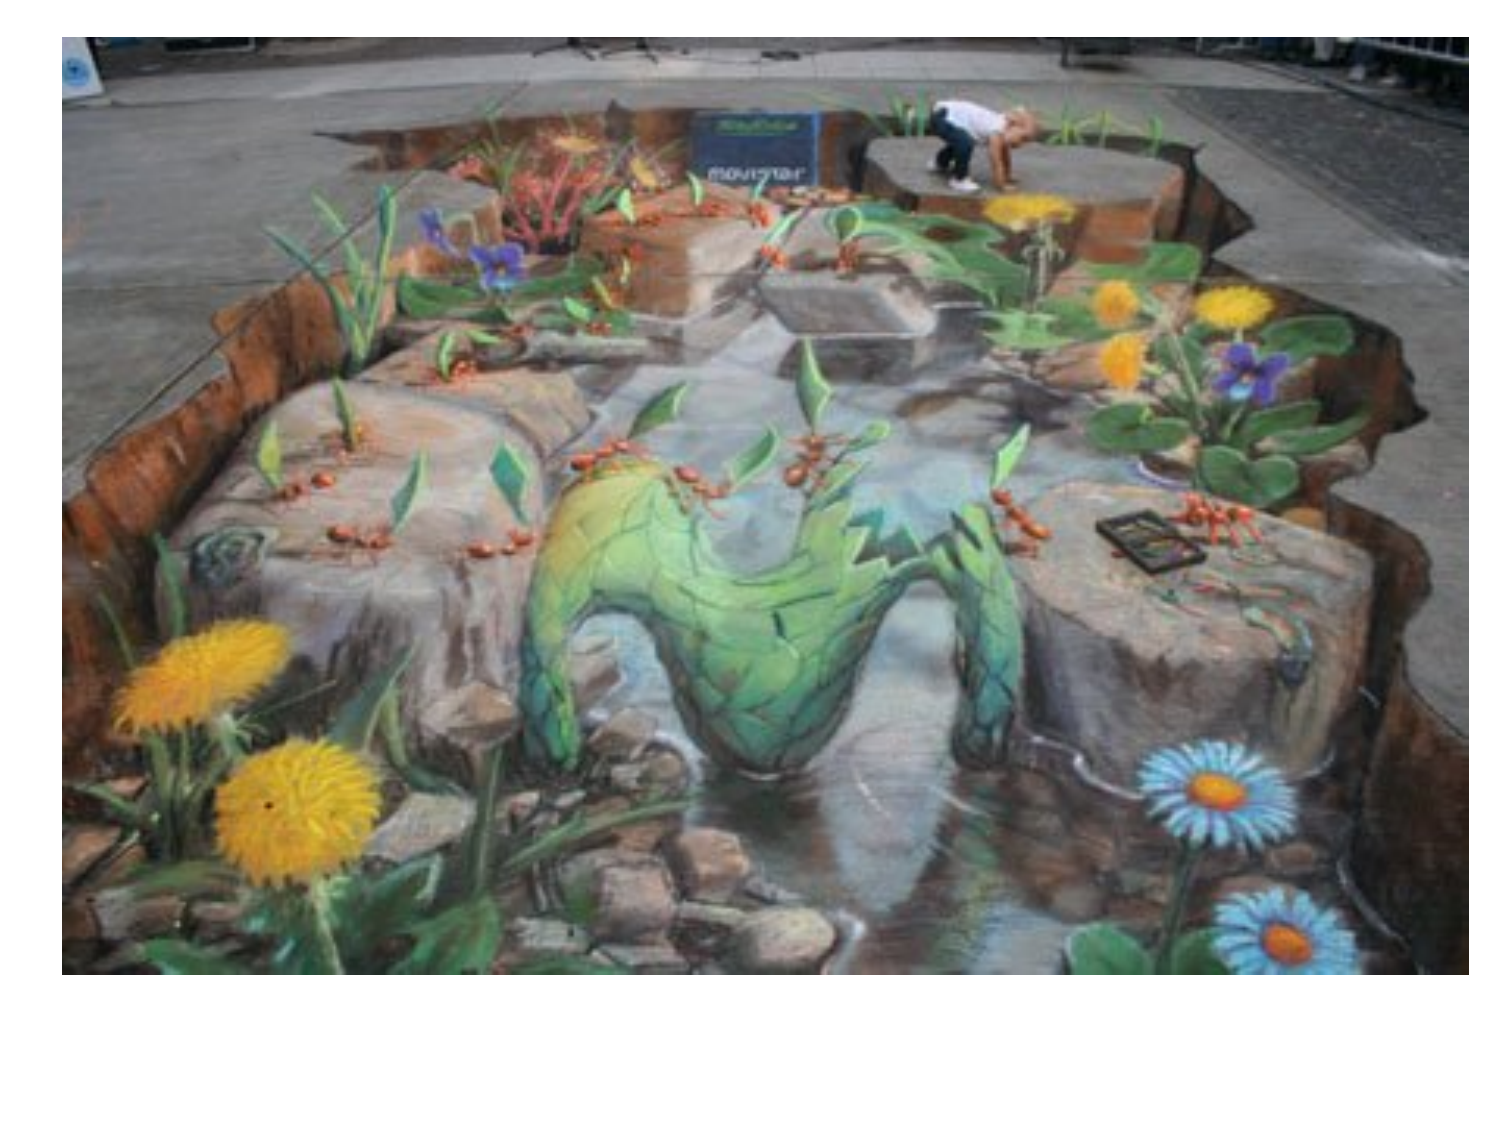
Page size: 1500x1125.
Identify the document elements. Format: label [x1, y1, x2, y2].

picture [62, 37, 1469, 976]
